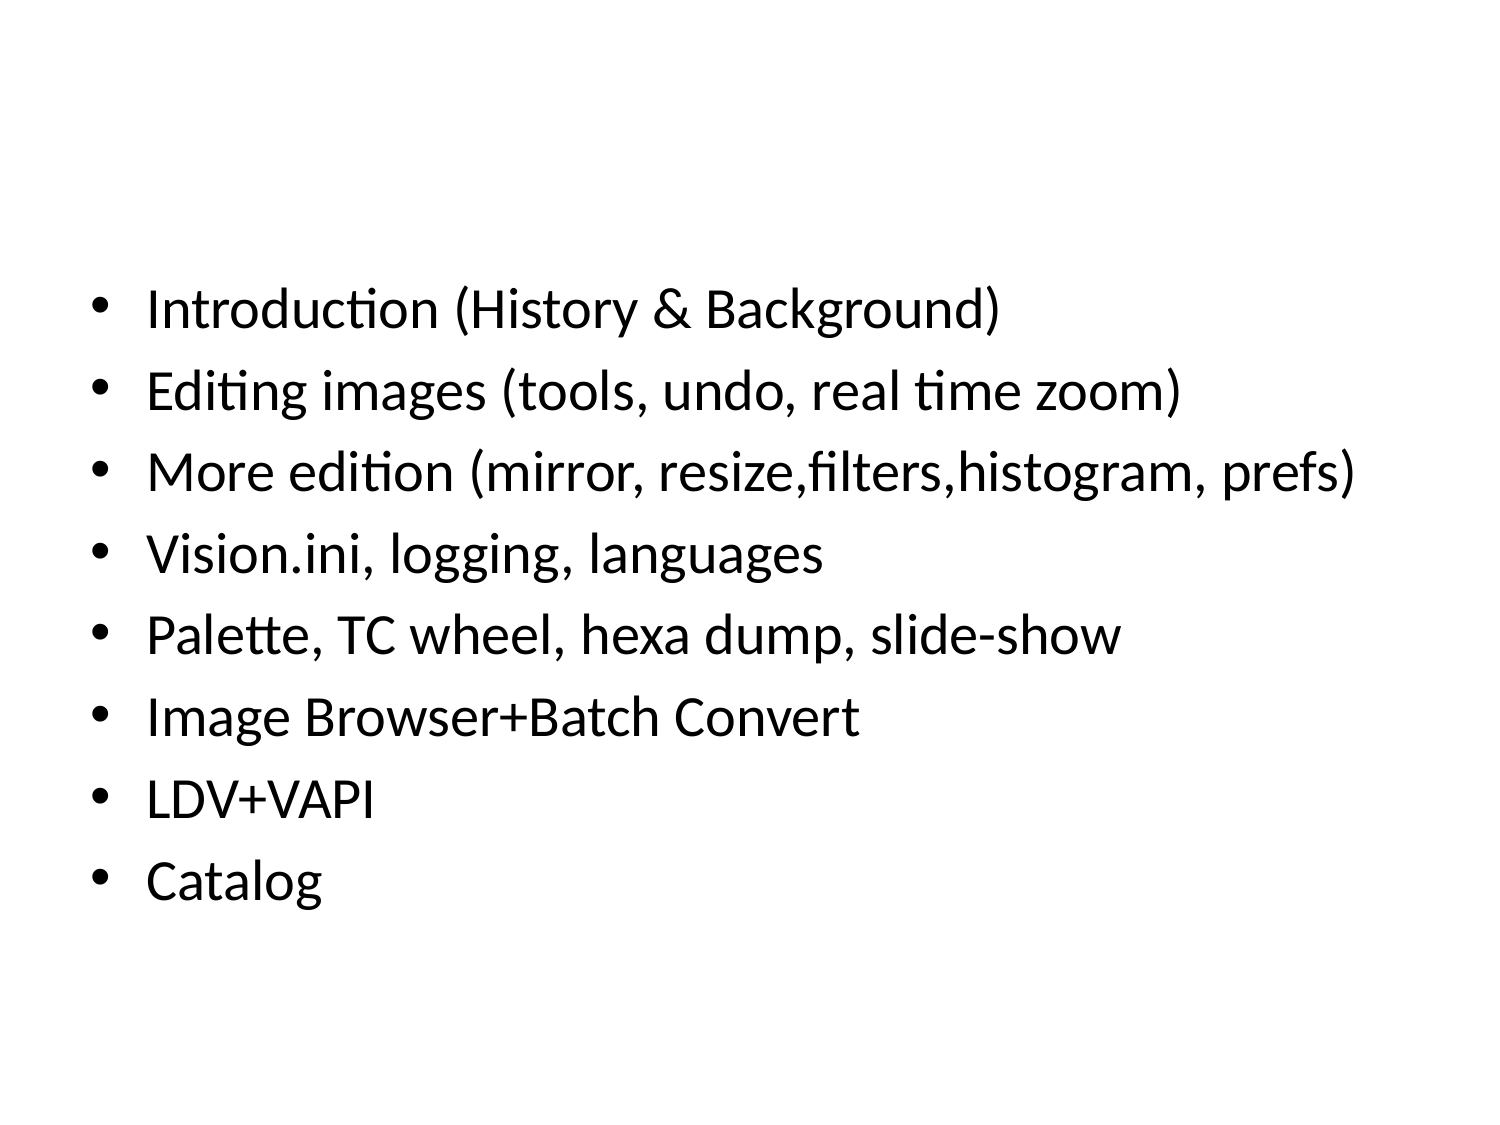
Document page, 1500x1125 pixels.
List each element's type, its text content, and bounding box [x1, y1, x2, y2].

list Introduction (History & Background) Editing images (tools, undo, real time zoom) More edition (mirror, resize,filters,histogram, prefs) Vision.ini, logging, languages Palette, TC wheel, hexa dump, slide-show Image Browser+Batch Convert LDV+VAPI Catalog [75, 262, 1425, 1005]
